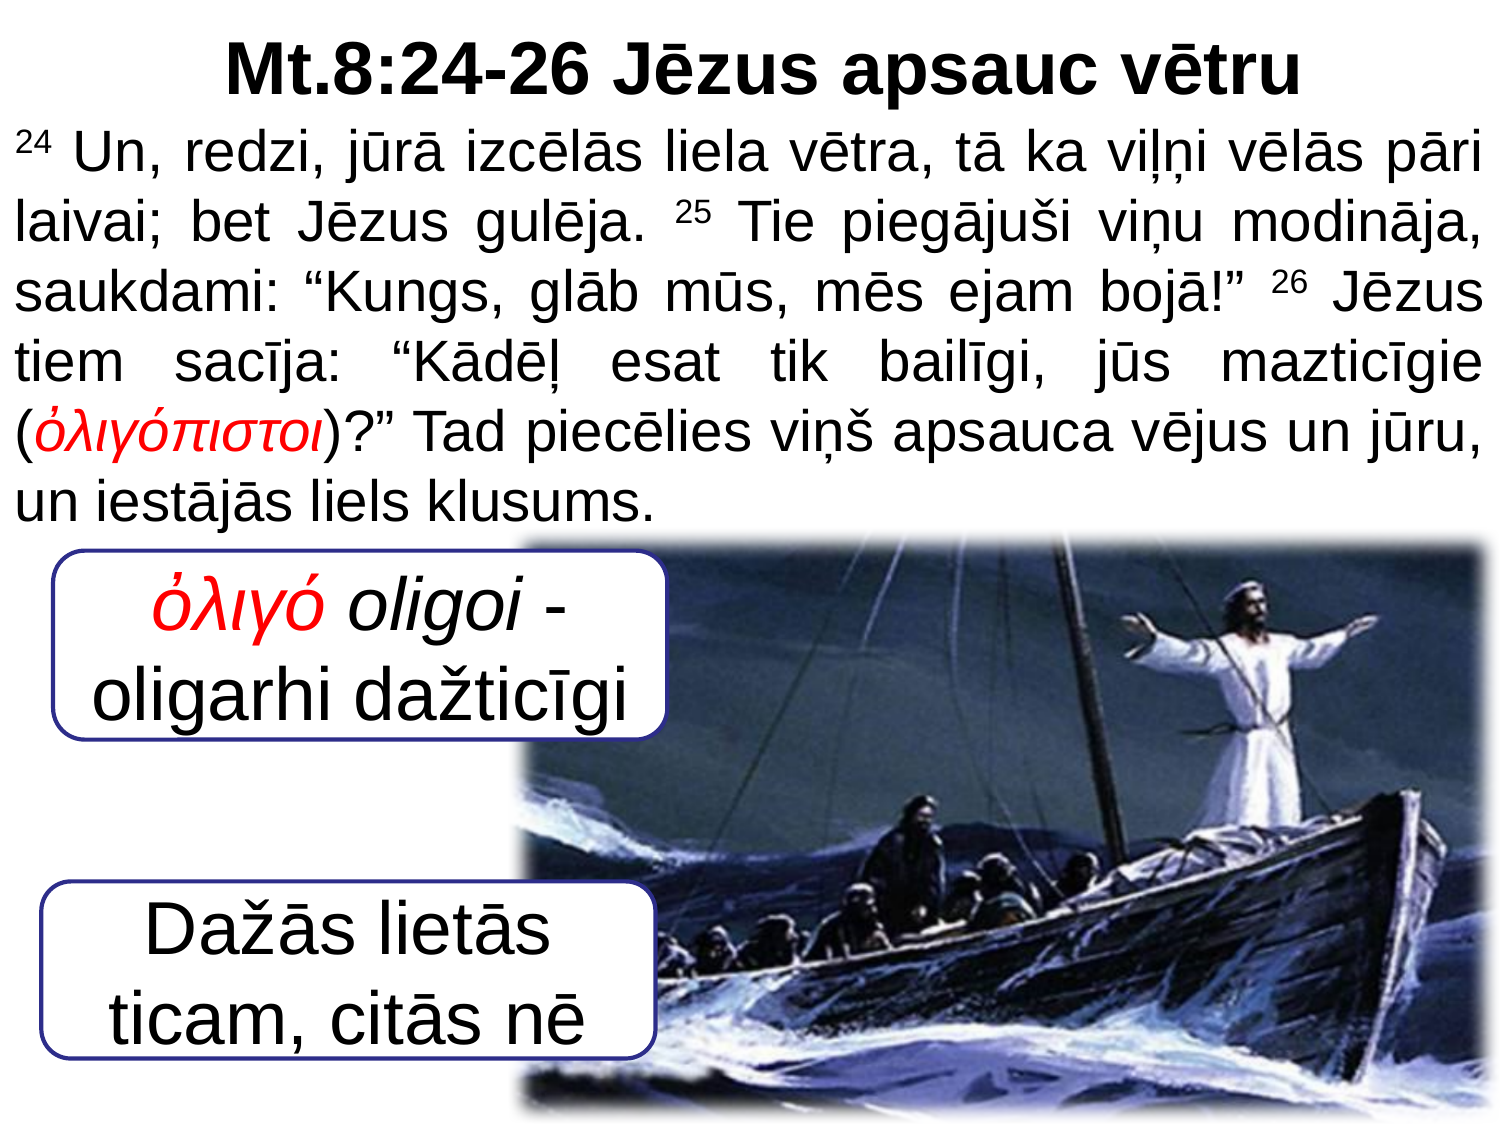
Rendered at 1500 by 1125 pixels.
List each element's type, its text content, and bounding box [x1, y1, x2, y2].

title Mt.8:24-26 Jēzus apsauc vētru [29, 0, 1500, 105]
text_box 24 Un, redzi, jūrā izcēlās liela vētra, tā ka viļņi vēlās pāri laivai; bet Jēzus gulēja. 25 Tie piegājuši viņu modināja, saukdami: “Kungs, glāb mūs, mēs ejam bojā!” 26 Jēzus tiem sacīja: “Kādēļ esat tik bailīgi, jūs mazticīgie (ὀλιγόπιστοι)?” Tad piecēlies viņš apsauca vējus un jūru, un iestājās liels klusums. [0, 105, 1500, 540]
text_box Dažās lietās ticam, citās nē [39, 879, 502, 1061]
picture [507, 526, 1500, 1125]
text_box ὀλιγό oligoi - oligarhi dažticīgi [50, 548, 502, 742]
